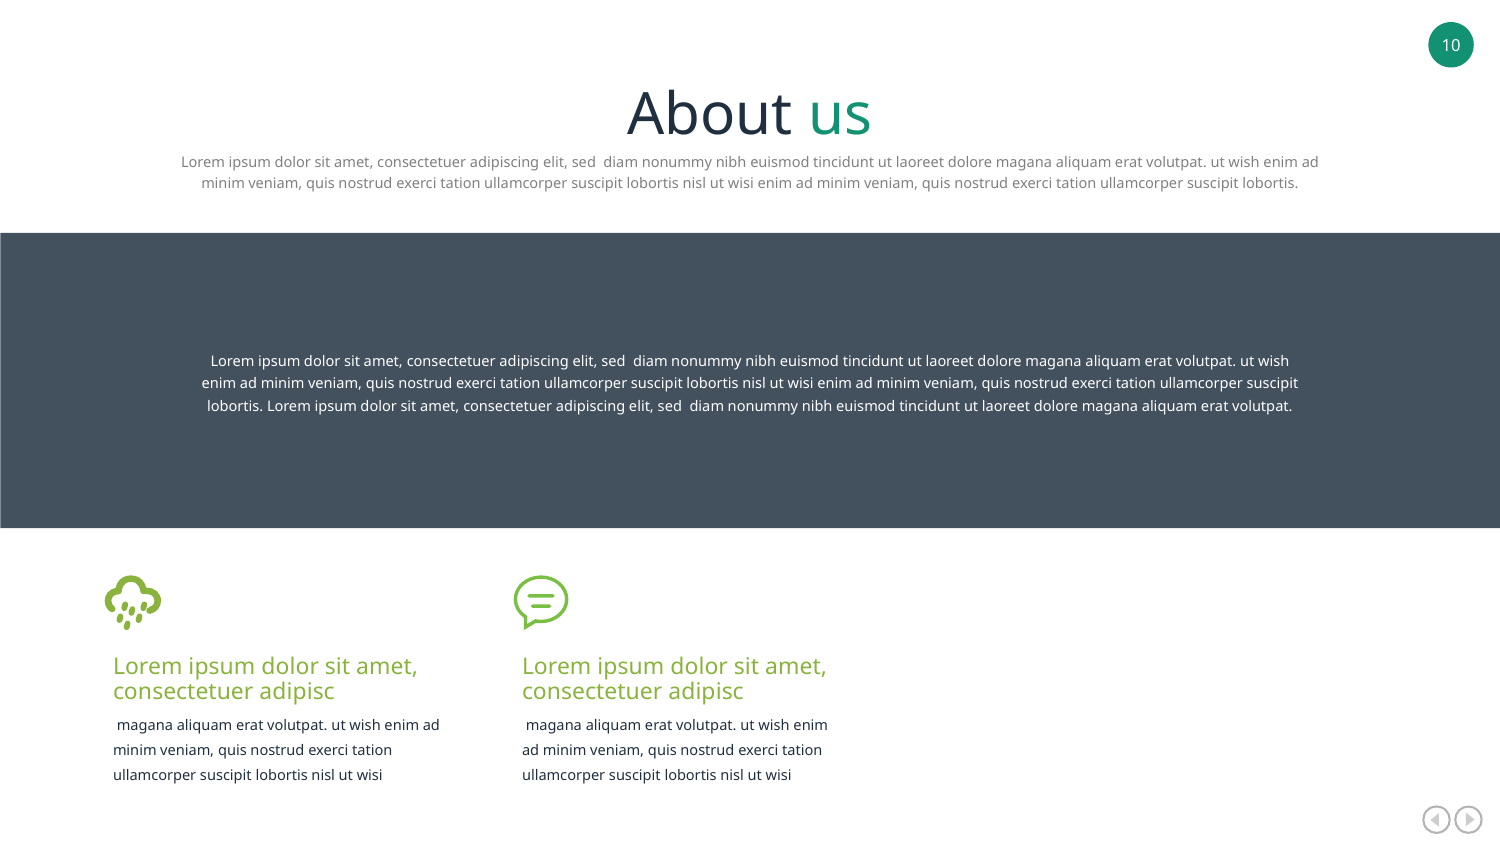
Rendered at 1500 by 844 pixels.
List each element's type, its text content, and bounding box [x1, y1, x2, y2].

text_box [104, 575, 455, 799]
text_box Lorem ipsum dolor sit amet, consectetuer adipiscing elit, sed diam nonummy nibh euismod tincidunt ut laoreet dolore magana aliquam erat volutpat. ut wish enim ad minim veniam, quis nostrud exerci tation ullamcorper suscipit lobortis nisl ut wisi enim ad minim veniam, quis nostrud exerci tation ullamcorper suscipit lobortis. Lorem ipsum dolor sit amet, consectetuer adipiscing elit, sed diam nonummy nibh euismod tincidunt ut laoreet dolore magana aliquam erat volutpat. [189, 339, 905, 422]
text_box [513, 575, 853, 799]
picture [911, 232, 1500, 844]
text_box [160, 67, 1341, 202]
text_box [0, 232, 909, 529]
